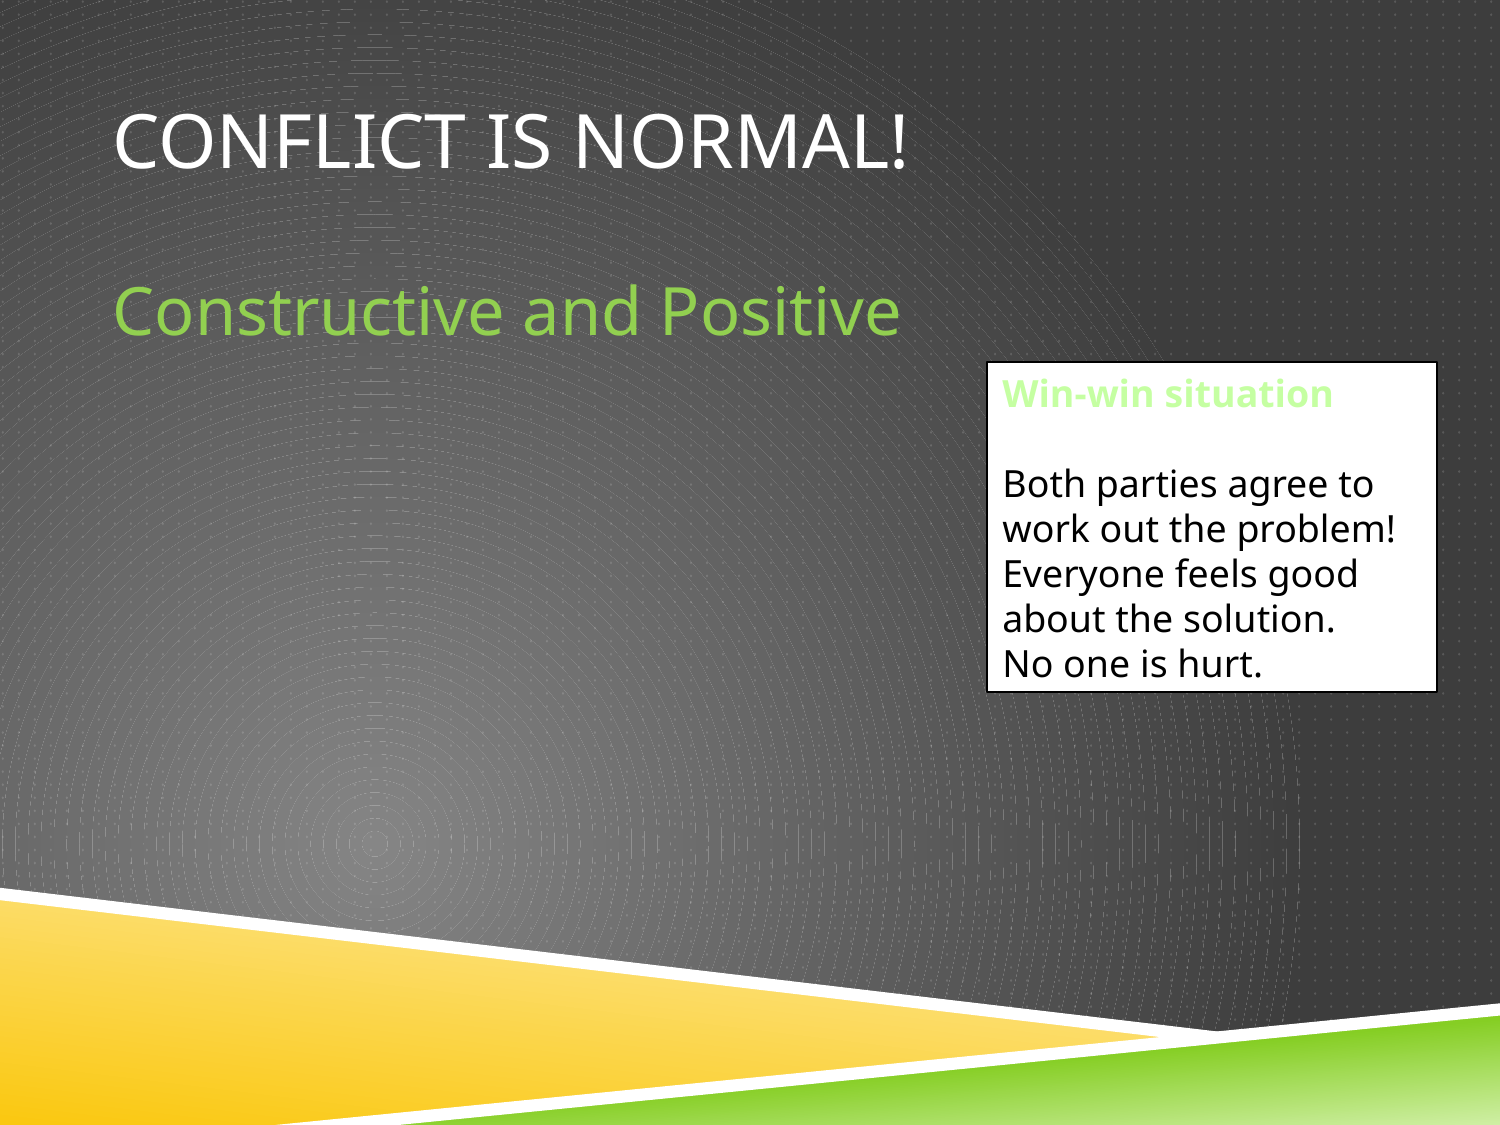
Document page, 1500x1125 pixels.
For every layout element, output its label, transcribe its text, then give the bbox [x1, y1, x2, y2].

title Conflict is NORMAL! [112, 45, 1388, 233]
text_box Win-win situation Both parties agree to work out the problem! Everyone feels good about the solution. No one is hurt. [986, 361, 1438, 693]
list Constructive and Positive [112, 251, 1188, 357]
